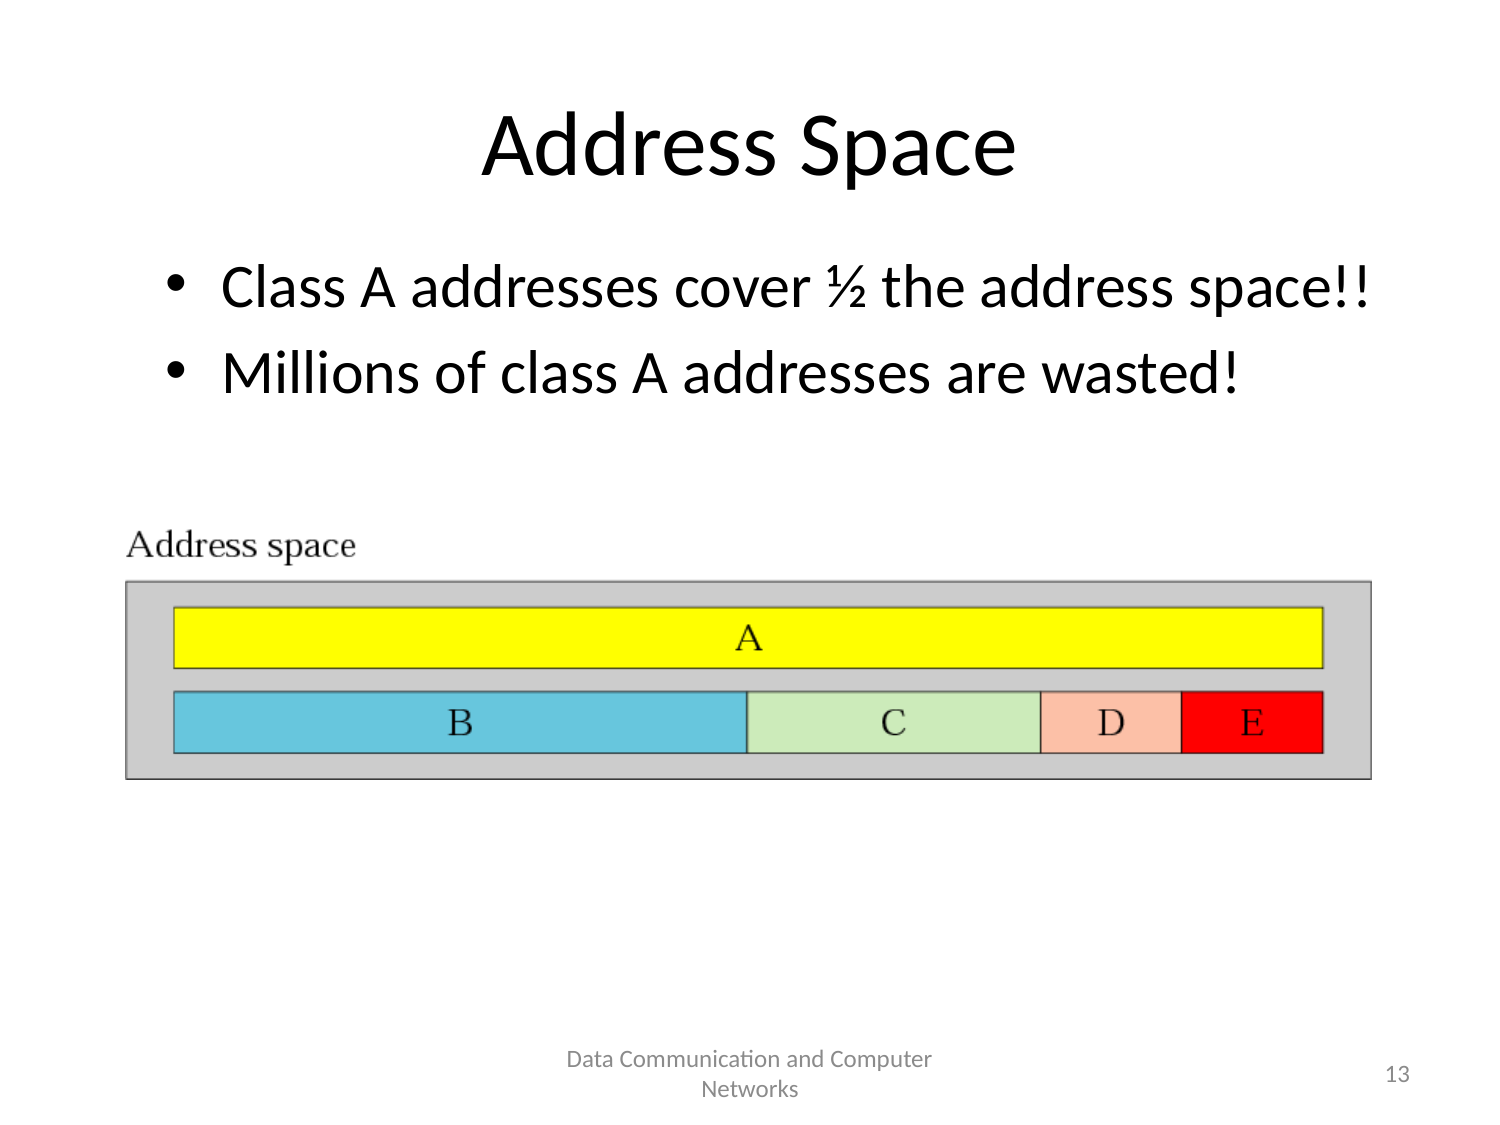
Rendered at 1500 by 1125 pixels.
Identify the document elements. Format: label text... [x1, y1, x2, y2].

slide_number 13 [1074, 1042, 1425, 1103]
title Address Space [75, 45, 1425, 233]
footer Data Communication and Computer Networks [512, 1042, 988, 1103]
list Class A addresses cover ½ the address space!! Millions of class A addresses are wasted! [150, 237, 1425, 475]
picture [124, 524, 1372, 780]
